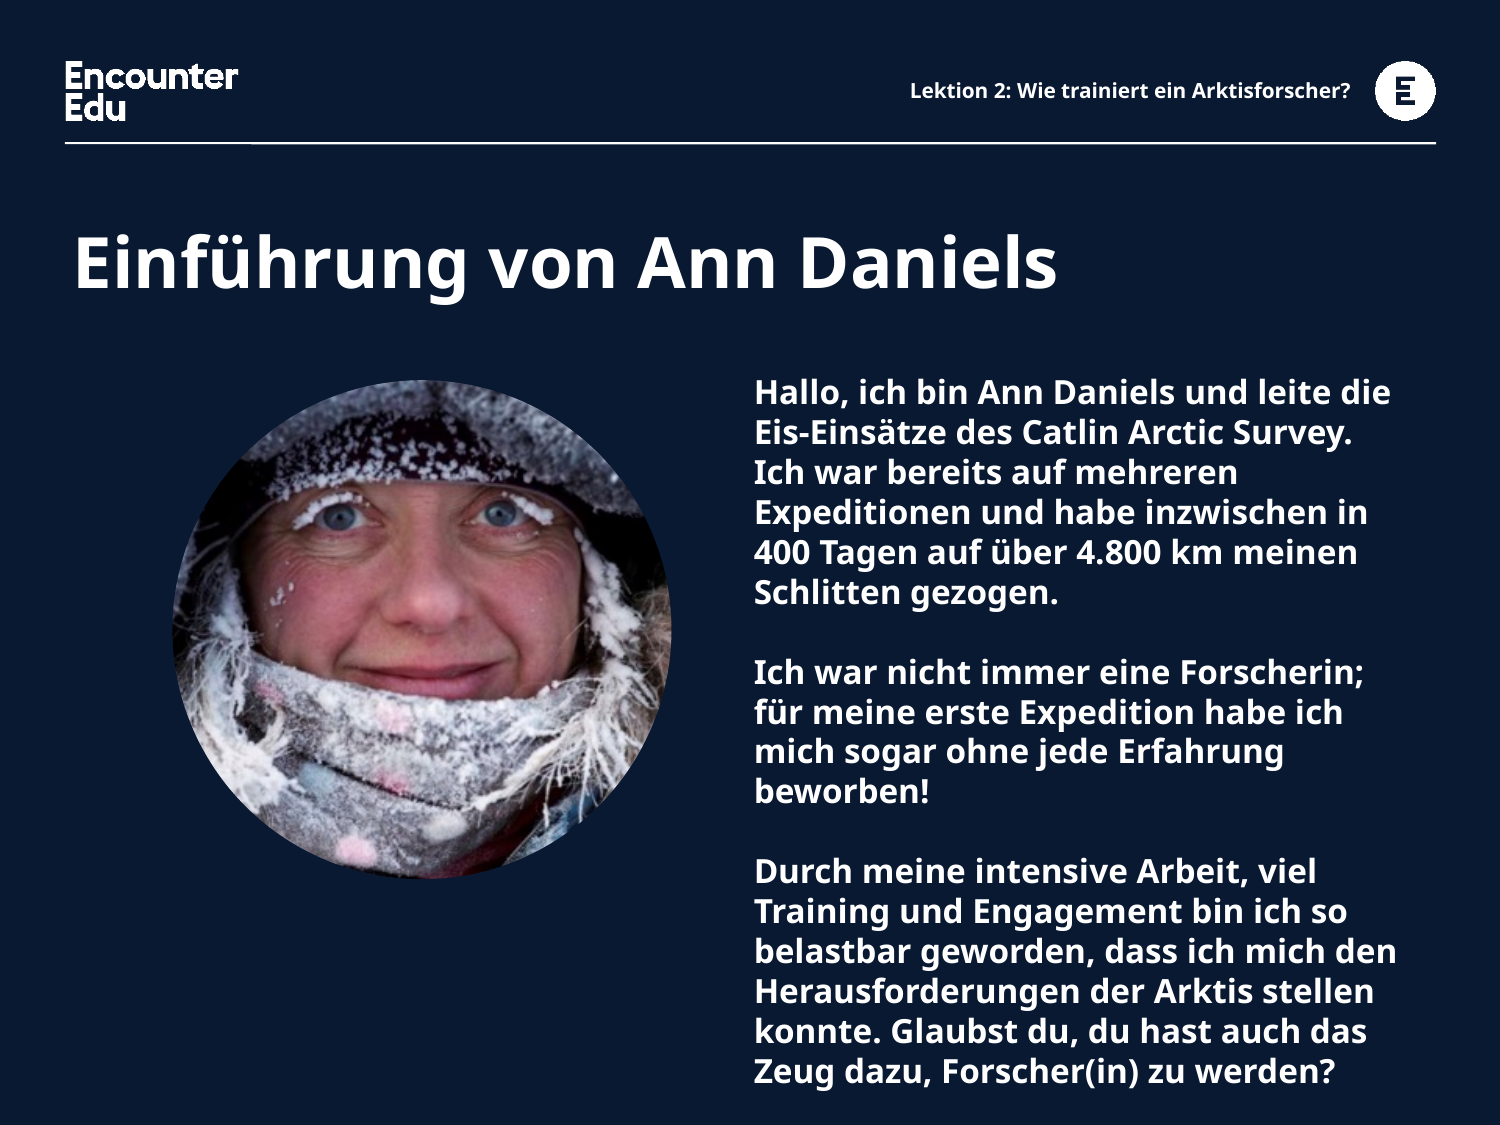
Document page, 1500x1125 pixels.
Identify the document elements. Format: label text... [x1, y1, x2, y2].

picture [1373, 59, 1437, 122]
title Lektion 2: Wie trainiert ein Arktisforscher? [749, 71, 1359, 113]
text_box [172, 380, 672, 880]
text_box Einführung von Ann Daniels [65, 163, 1416, 368]
text_box Hallo, ich bin Ann Daniels und leite die Eis-Einsätze des Catlin Arctic Survey. Ich war bereits auf mehreren Expeditionen und habe inzwischen in 400 Tagen auf über 4.800 km meinen Schlitten gezogen. Ich war nicht immer eine Forscherin; für meine erste Expedition habe ich mich sogar ohne jede Erfahrung beworben! Durch meine intensive Arbeit, viel Training und Engagement bin ich so belastbar geworden, dass ich mich den Herausforderungen der Arktis stellen konnte. Glaubst du, du hast auch das Zeug dazu, Forscher(in) zu werden? [749, 367, 1427, 1094]
picture [61, 59, 243, 122]
